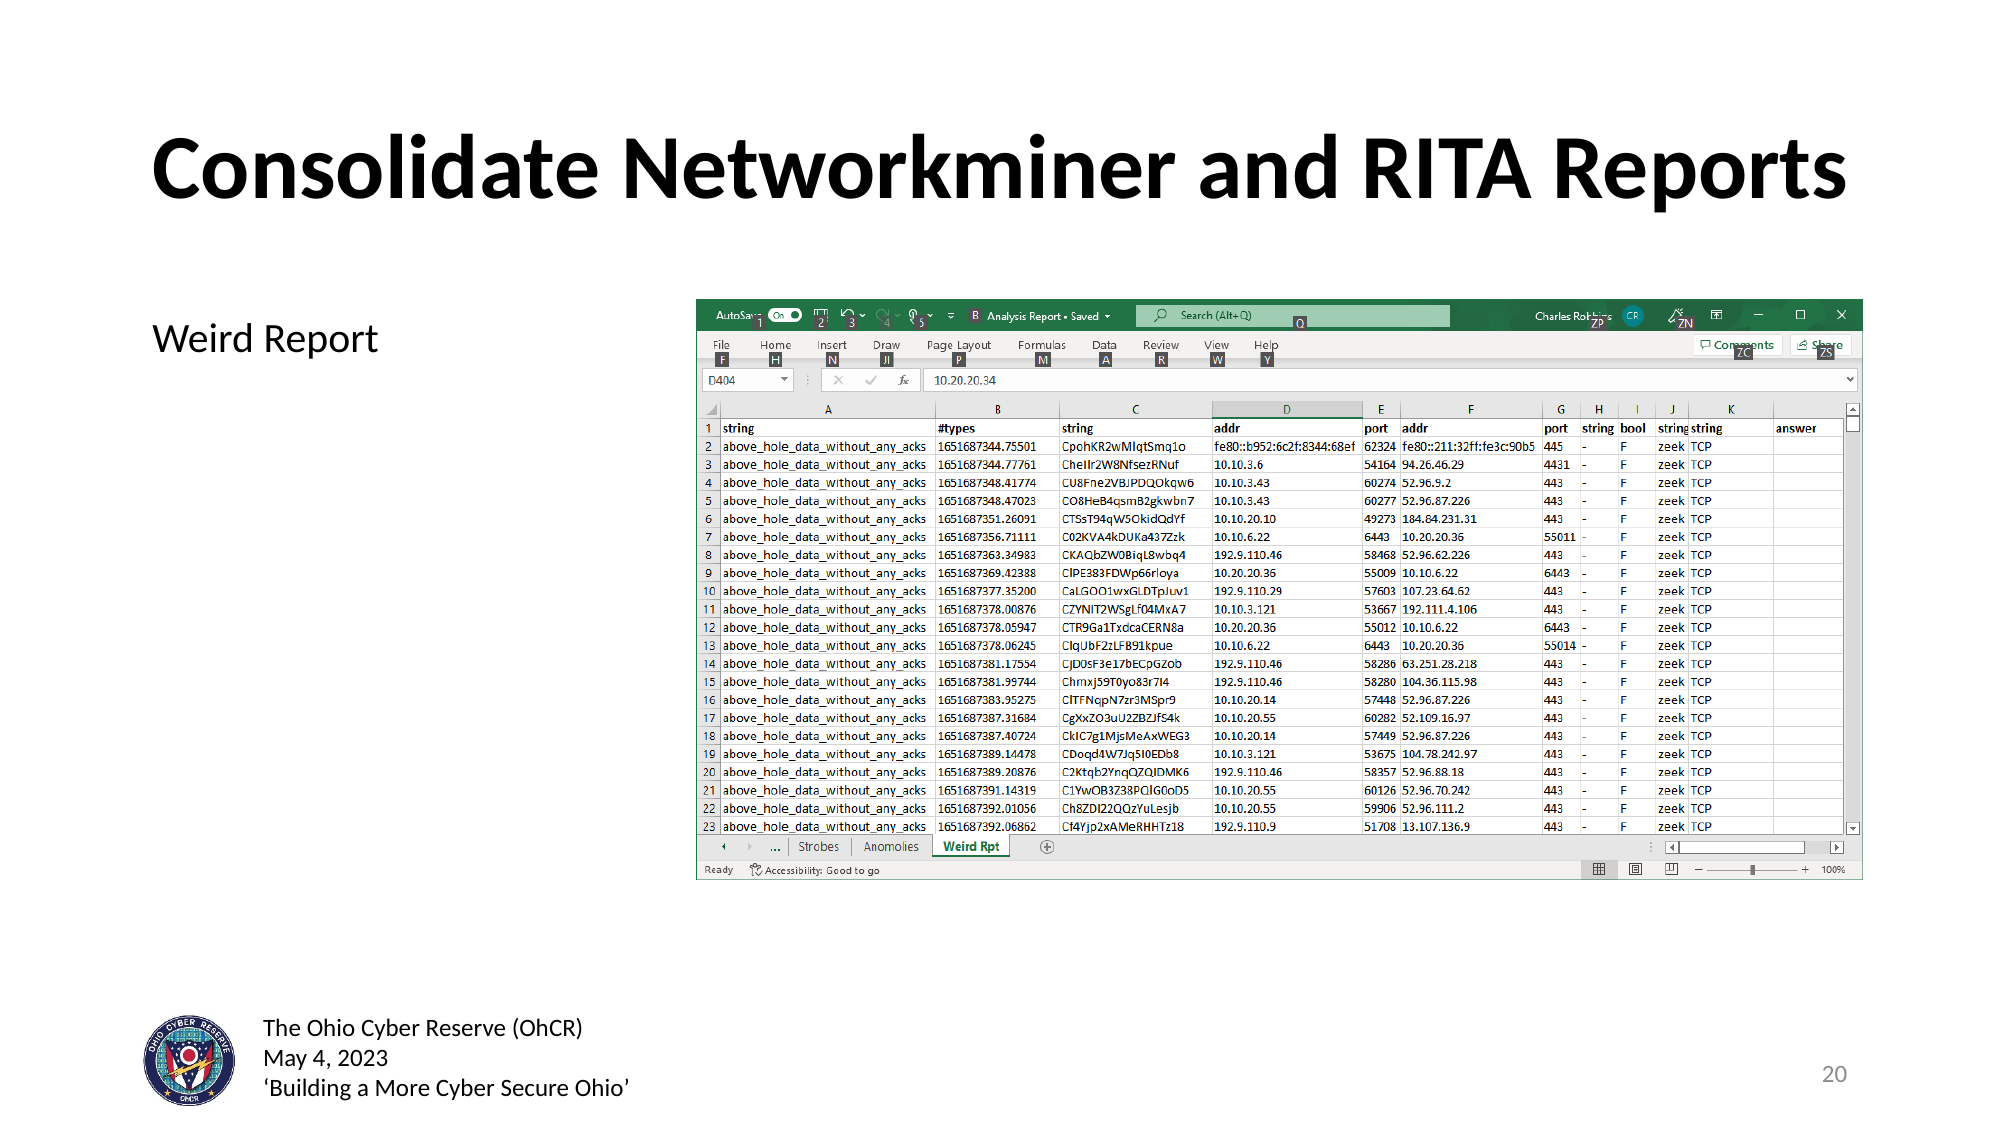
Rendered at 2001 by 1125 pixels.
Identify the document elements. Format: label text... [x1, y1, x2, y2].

slide_number 20 [1412, 1042, 1863, 1103]
picture [140, 1013, 238, 1108]
picture [696, 299, 1863, 880]
title Consolidate Networkminer and RITA Reports [137, 59, 1873, 278]
list Weird Report [137, 299, 683, 980]
text_box The Ohio Cyber Reserve (OhCR) May 4, 2023 ‘Building a More Cyber Secure Ohio’ [248, 1004, 648, 1109]
